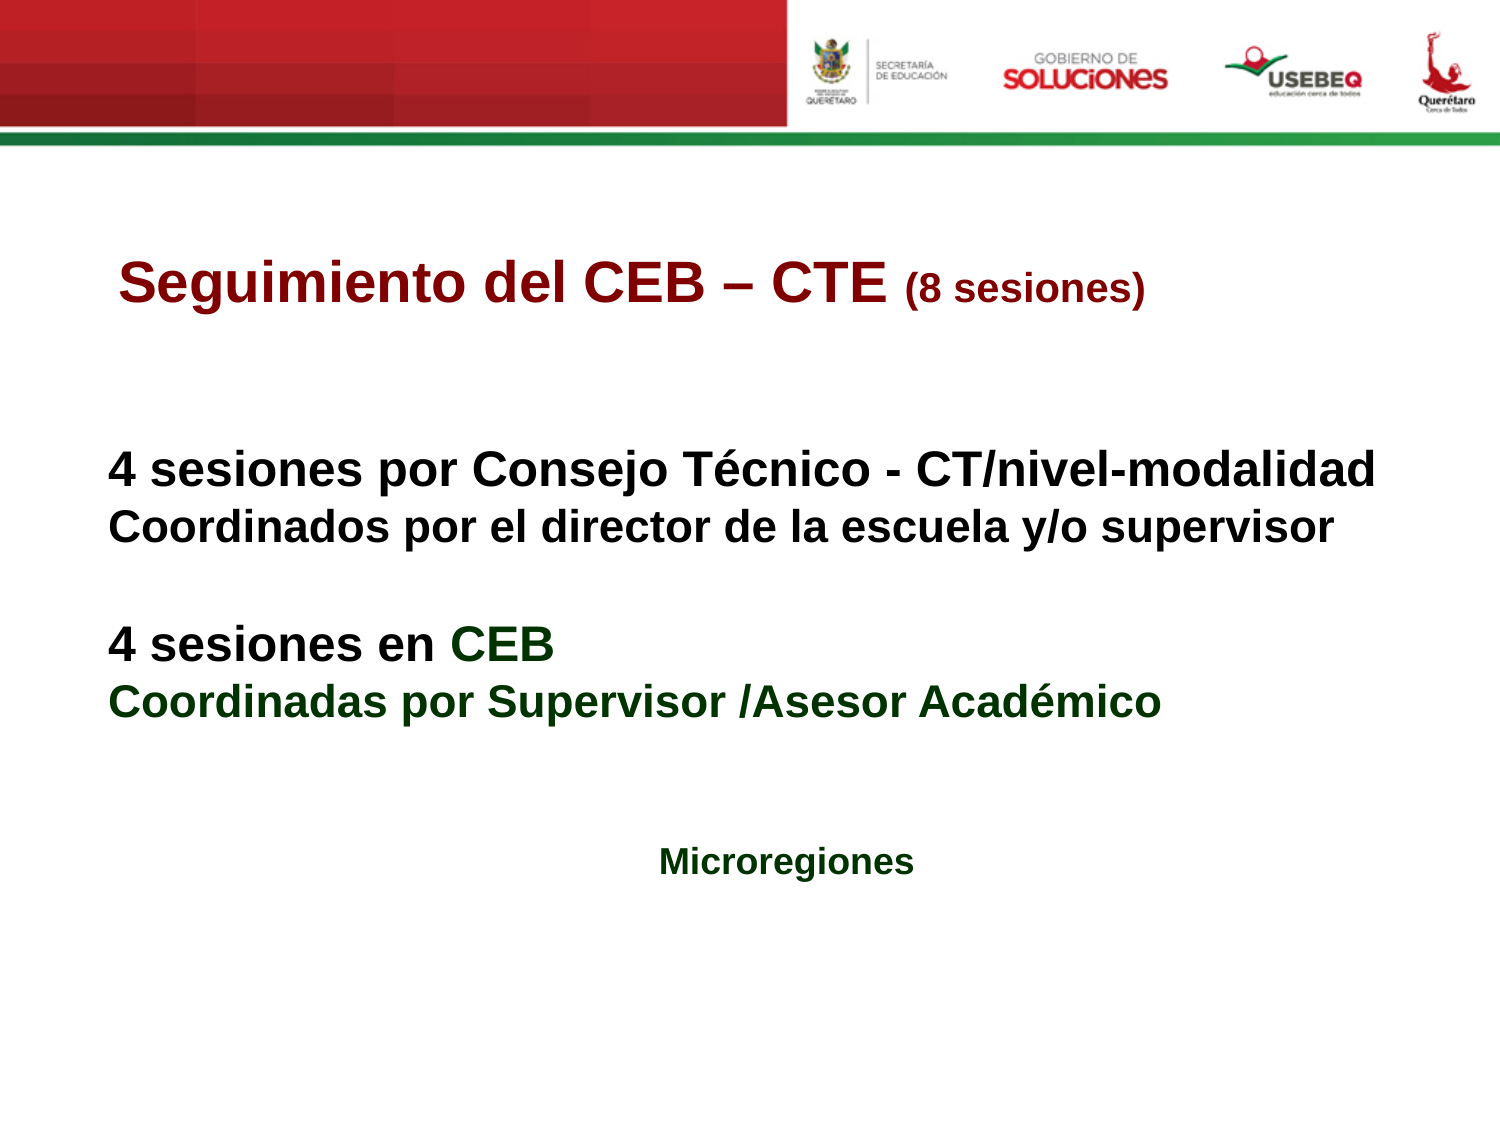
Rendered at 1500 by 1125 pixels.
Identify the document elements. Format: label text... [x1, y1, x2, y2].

text_box Seguimiento del CEB – CTE (8 sesiones) [103, 236, 1307, 322]
text_box 4 sesiones por Consejo Técnico - CT/nivel-modalidad Coordinados por el director de la escuela y/o supervisor 4 sesiones en CEB Coordinadas por Supervisor /Asesor Académico Microregiones [93, 429, 1481, 950]
picture [0, 0, 1500, 1125]
